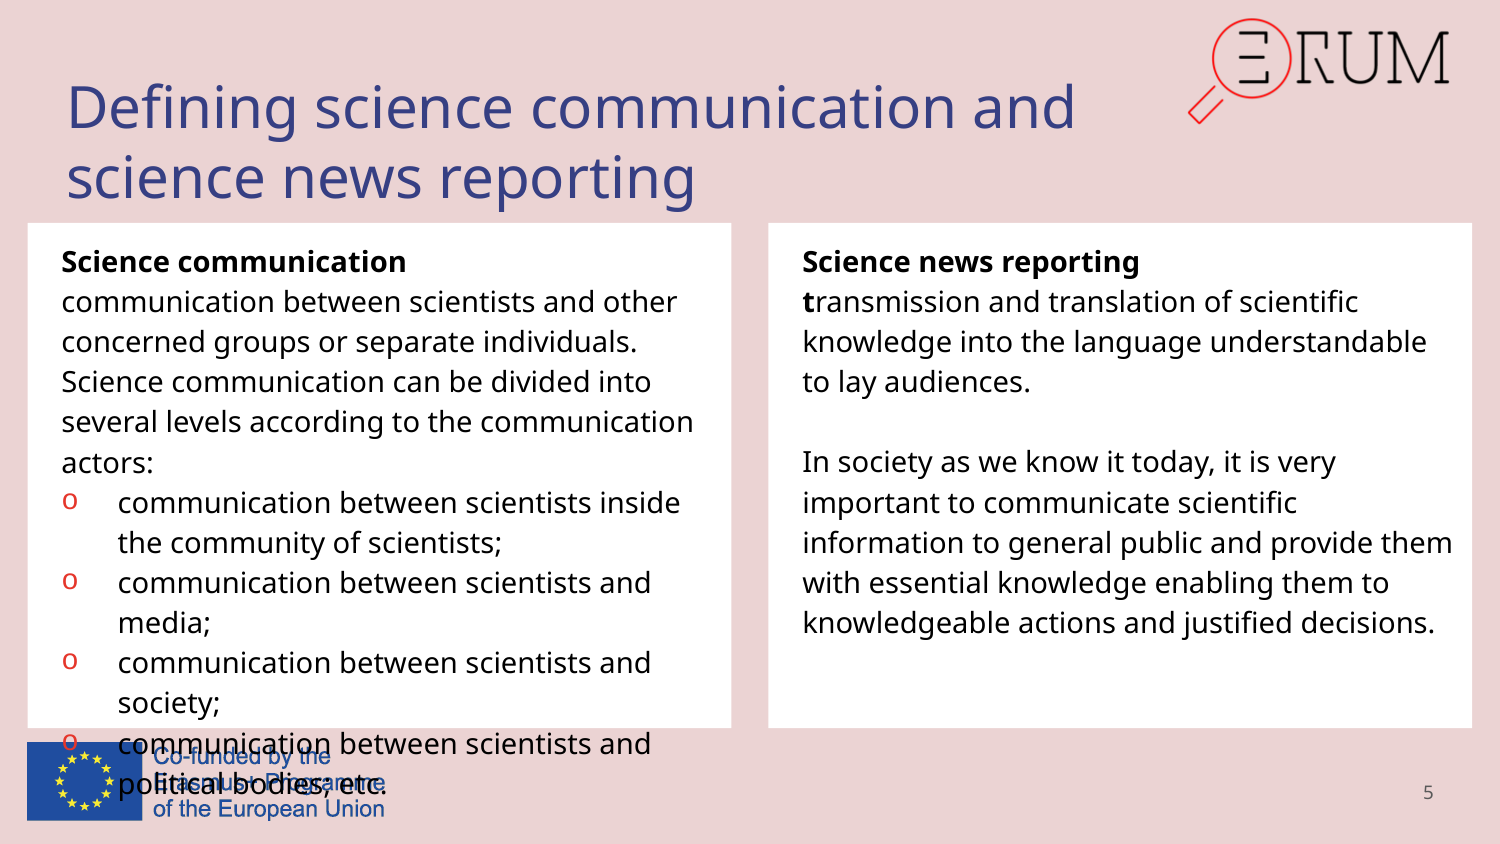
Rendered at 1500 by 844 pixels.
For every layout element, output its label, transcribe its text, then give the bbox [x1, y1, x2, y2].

picture [27, 742, 385, 821]
picture [1136, 0, 1500, 137]
picture [66, 742, 74, 748]
title Defining science communication and science news reporting [51, 55, 1168, 150]
list Science communication communication between scientists and other concerned groups or separate individuals. Science communication can be divided into several levels according to the communication actors: communication between scientists inside the community of scientists; communication between scientists and media; communication between scientists and society; communication between scientists and political bodies; etc. [27, 222, 732, 729]
text_box Science news reporting transmission and translation of scientific knowledge into the language understandable to lay audiences. In society as we know it today, it is very important to communicate scientific information to general public and provide them with essential knowledge enabling them to knowledgeable actions and justified decisions. [768, 222, 1473, 729]
slide_number 5 [1358, 761, 1449, 826]
